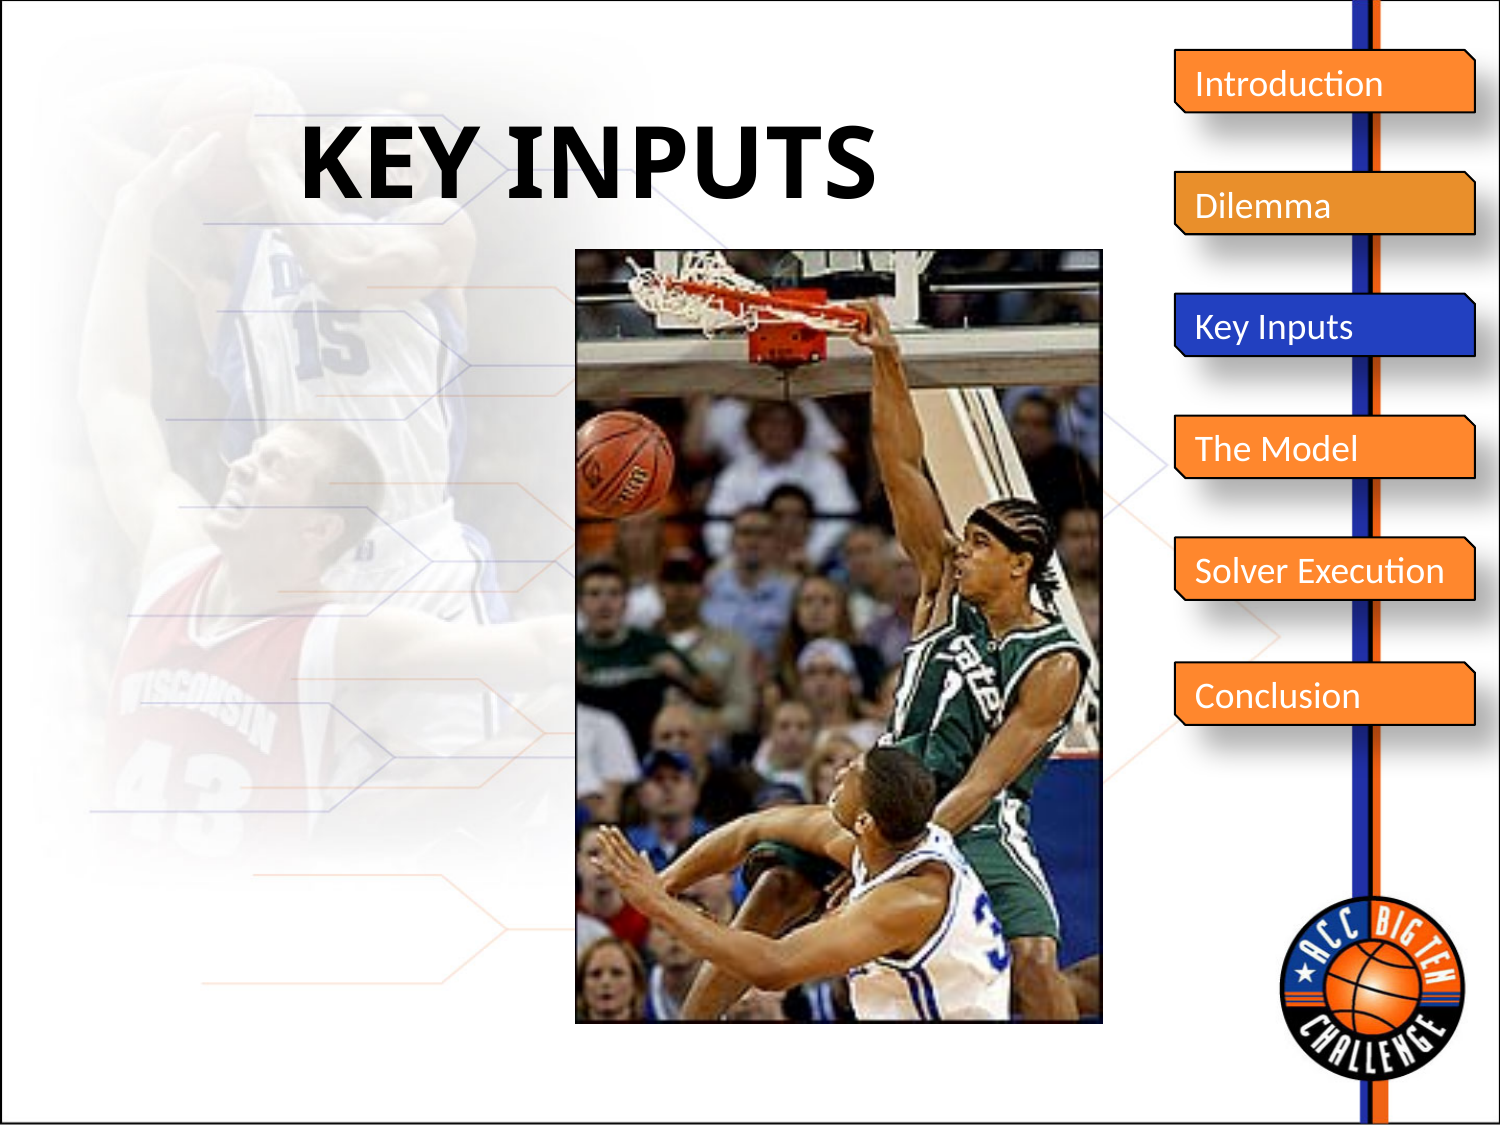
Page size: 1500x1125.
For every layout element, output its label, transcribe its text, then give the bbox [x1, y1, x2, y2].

text_box Dilemma [1172, 169, 1478, 237]
title KEY INPUTS [0, 37, 1176, 279]
text_box The Model [1172, 413, 1478, 481]
text_box Solver Execution [1172, 535, 1478, 603]
text_box Conclusion [1172, 660, 1478, 727]
text_box Introduction [1172, 47, 1478, 115]
text_box Key Inputs [1172, 291, 1478, 359]
picture [0, 0, 1500, 1125]
